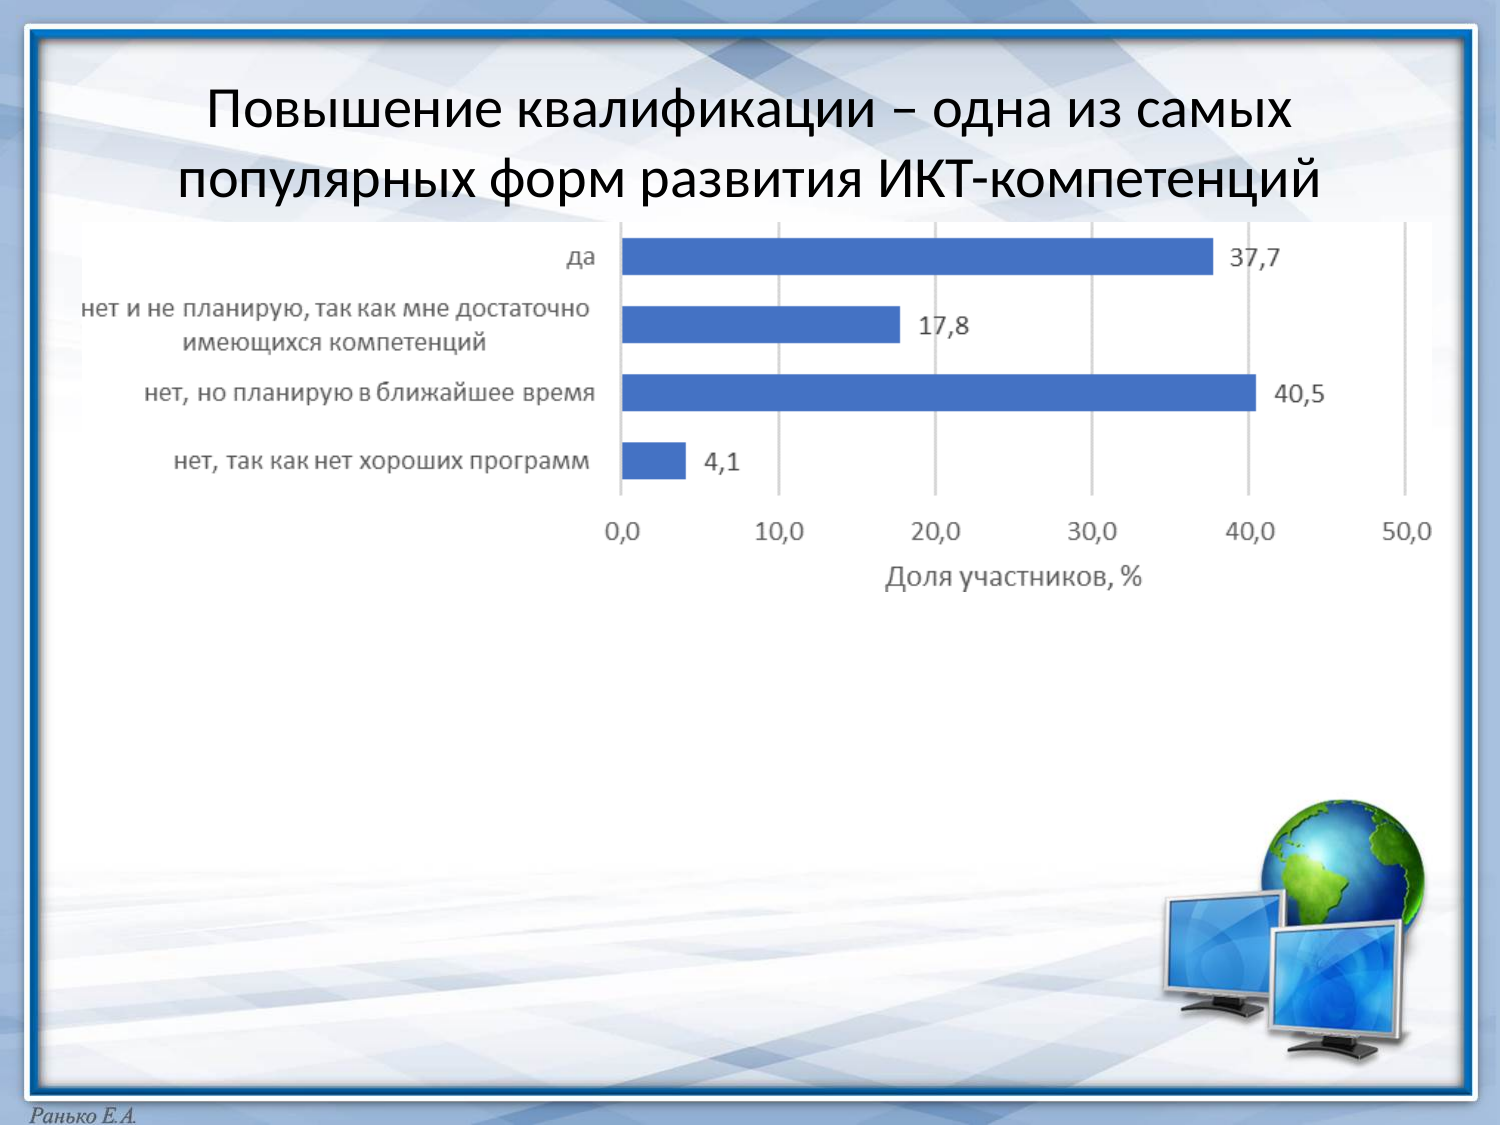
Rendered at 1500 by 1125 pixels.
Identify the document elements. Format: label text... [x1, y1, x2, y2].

title Повышение квалификации – одна из самых популярных форм развития ИКТ-компетенций [75, 45, 1425, 233]
picture [0, 0, 1500, 1125]
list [81, 222, 1433, 593]
